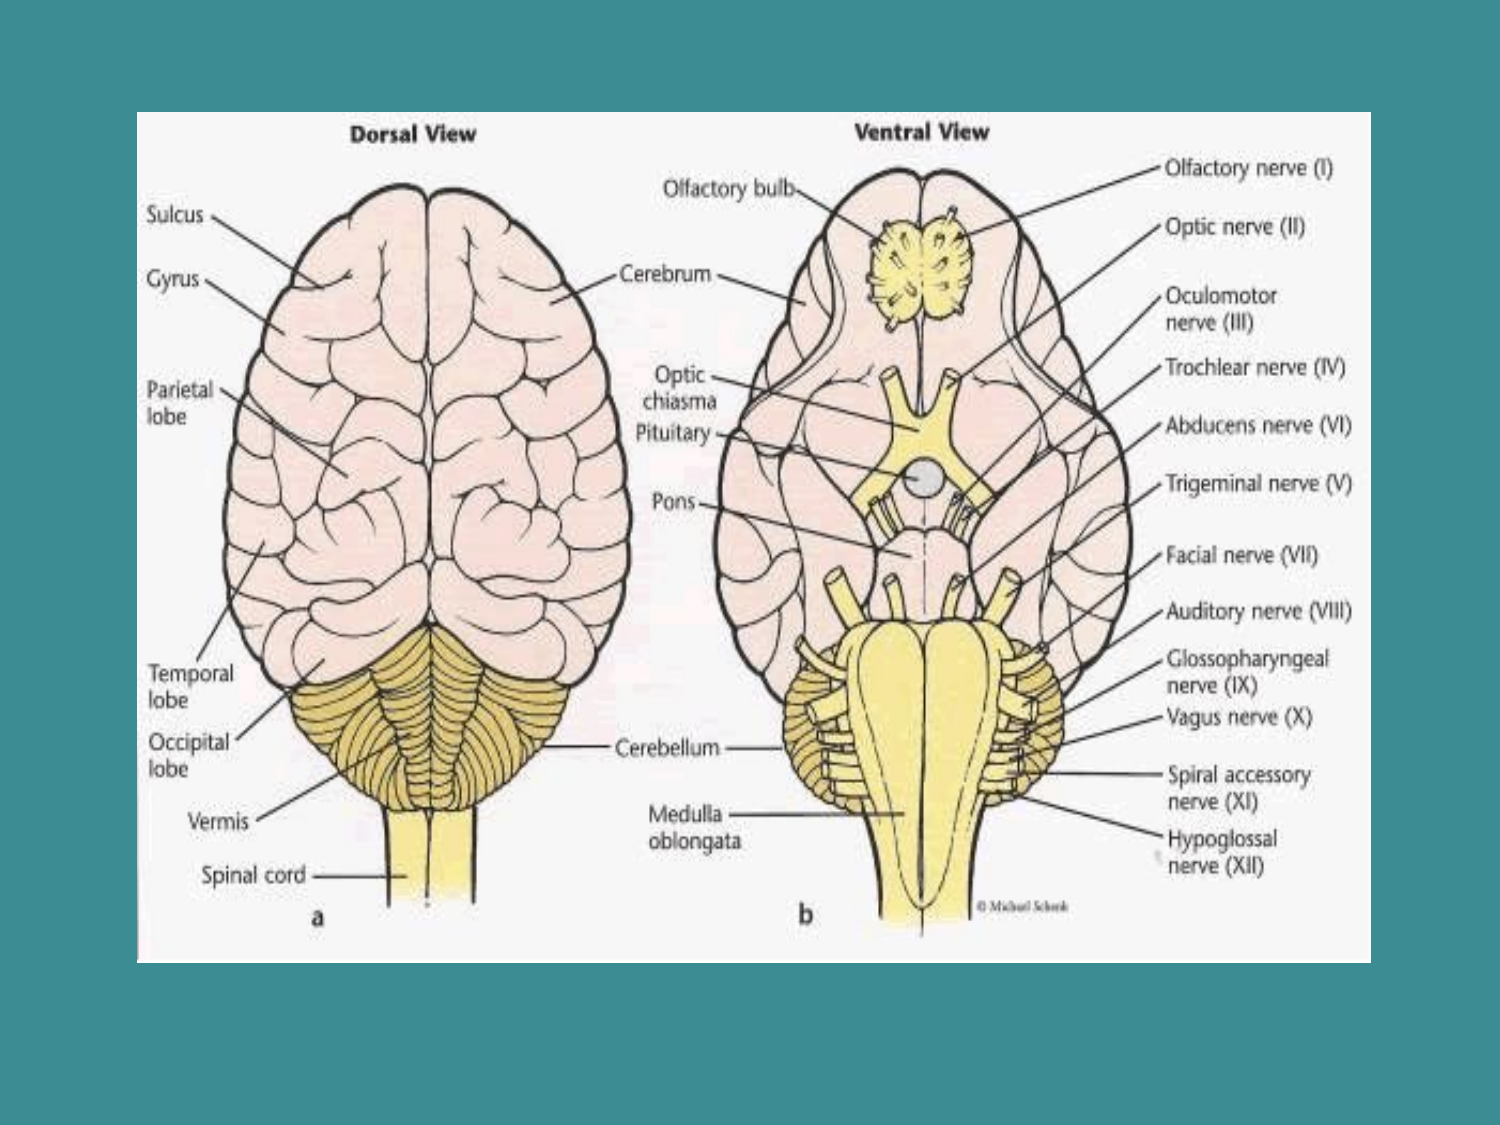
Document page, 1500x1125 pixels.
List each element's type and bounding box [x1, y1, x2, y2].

picture [137, 112, 1372, 963]
